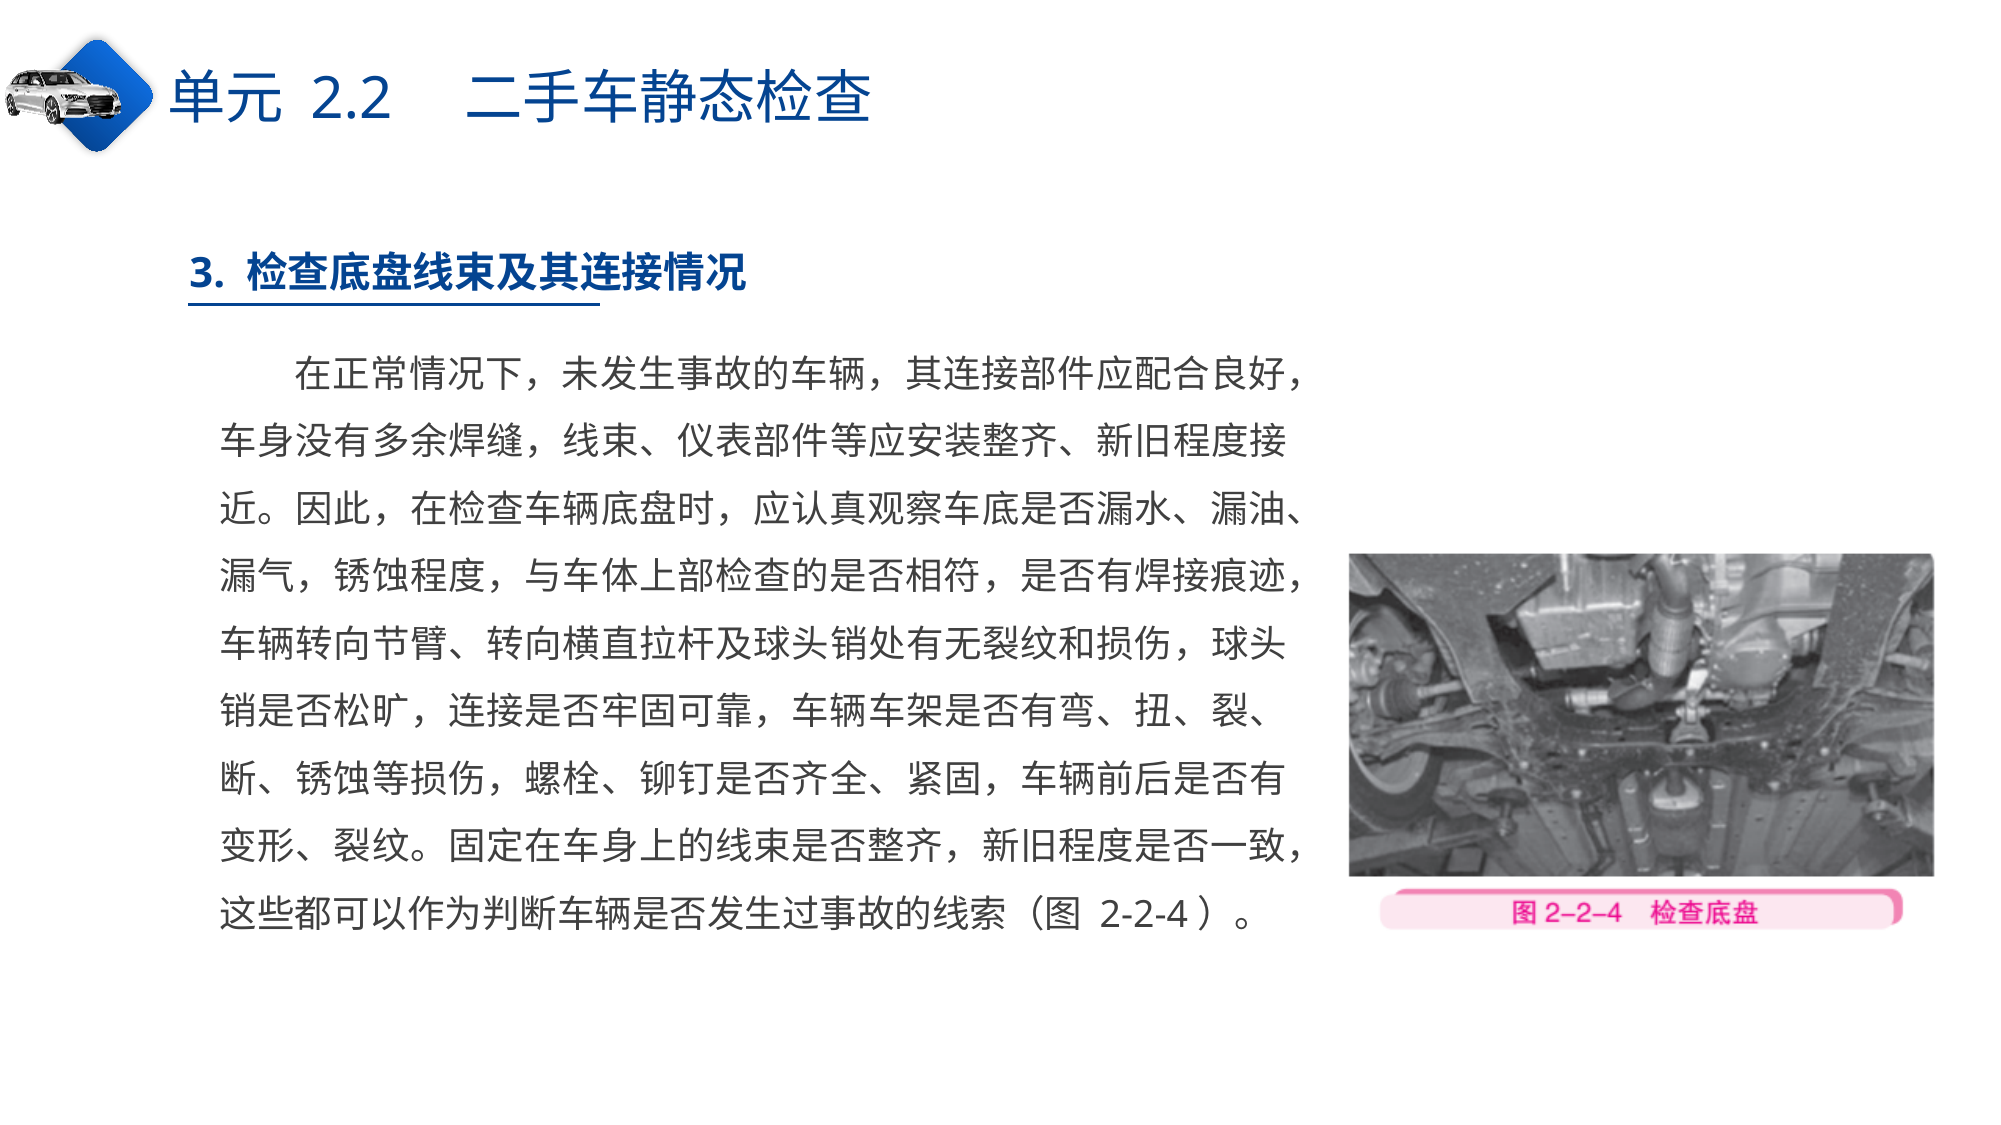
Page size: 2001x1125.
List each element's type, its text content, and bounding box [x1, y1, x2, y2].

text_box 在正常情况下，未发生事故的车辆，其连接部件应配合良好，车身没有多余焊缝，线束、仪表部件等应安装整齐、新旧程度接近。因此，在检查车辆底盘时，应认真观察车底是否漏水、漏油、漏气，锈蚀程度，与车体上部检查的是否相符，是否有焊接痕迹，车辆转向节臂、转向横直拉杆及球头销处有无裂纹和损伤，球头销是否松旷，连接是否牢固可靠，车辆车架是否有弯、扭、裂、断、锈蚀等损伤，螺栓、铆钉是否齐全、紧固，车辆前后是否有变形、裂纹。固定在车身上的线束是否整齐，新旧程度是否一致，这些都可以作为判断车辆是否发生过事故的线索（图 2-2-4）。 [204, 319, 1302, 942]
picture [1329, 543, 1947, 941]
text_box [174, 238, 1330, 305]
text_box 单元 2.2 二手车静态检查 [152, 52, 888, 138]
picture [0, 31, 125, 157]
